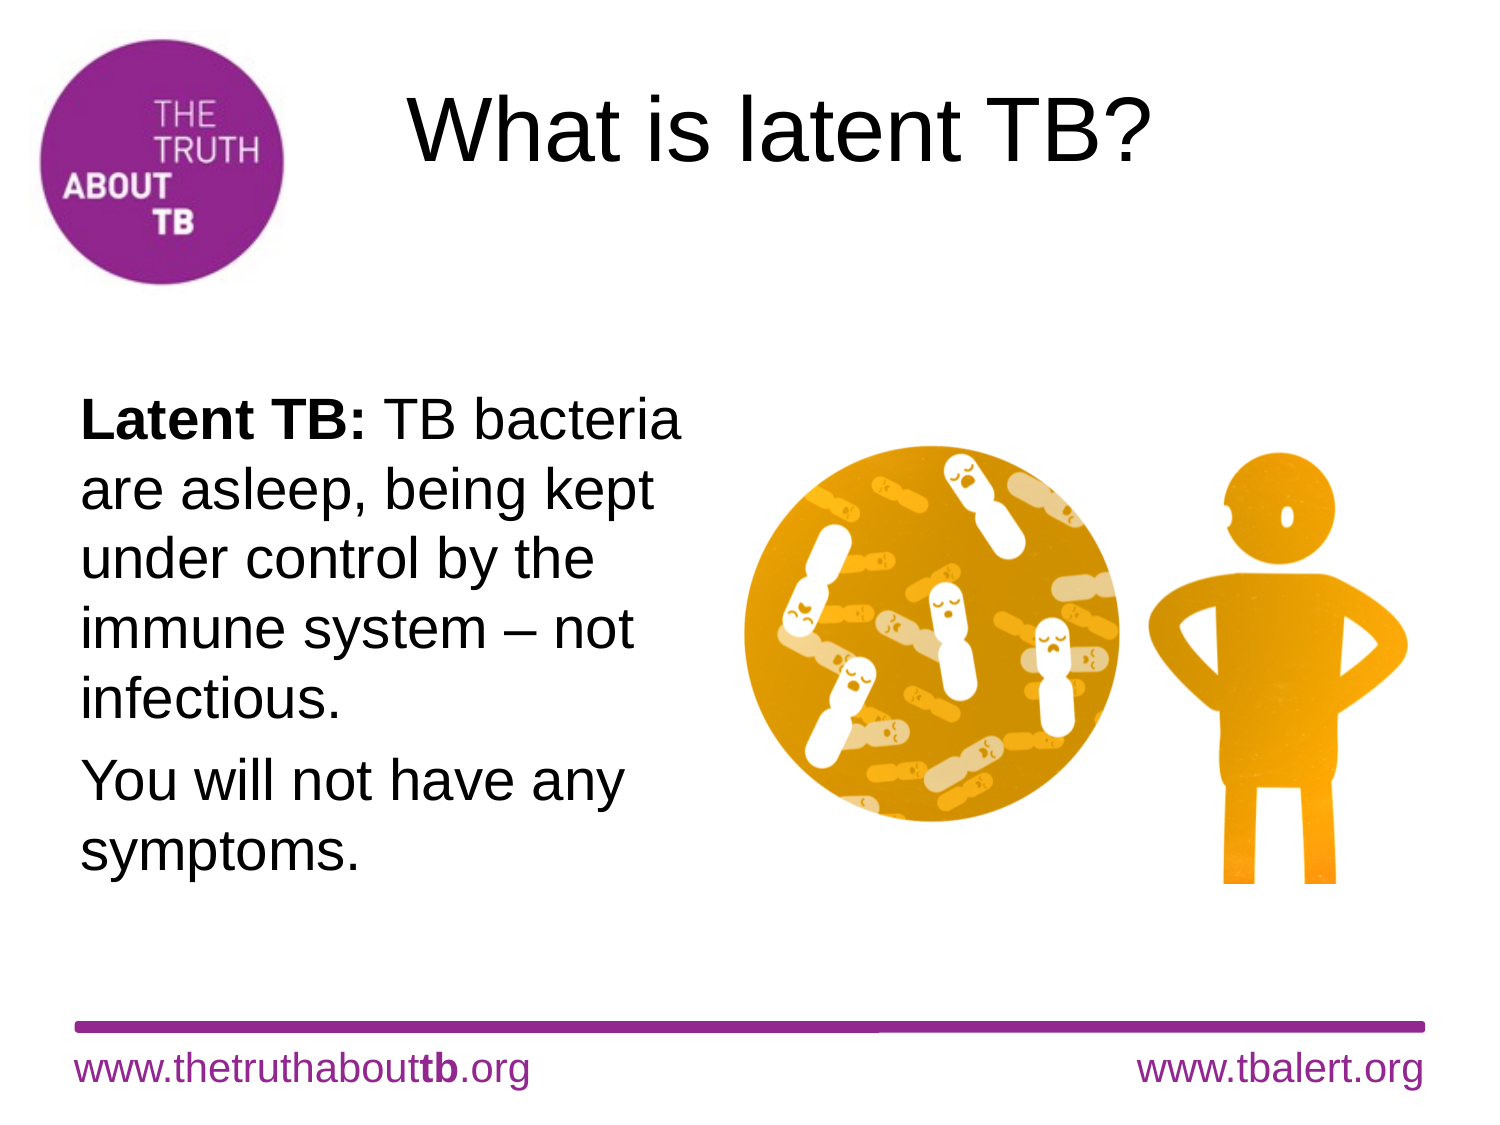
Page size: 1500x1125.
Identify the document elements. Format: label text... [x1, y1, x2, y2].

picture [29, 29, 295, 295]
picture [613, 385, 1500, 884]
title What is latent TB? [217, 30, 1344, 219]
list Latent TB: TB bacteria are asleep, being kept under control by the immune system – not infectious. You will not have any symptoms. [64, 373, 774, 965]
